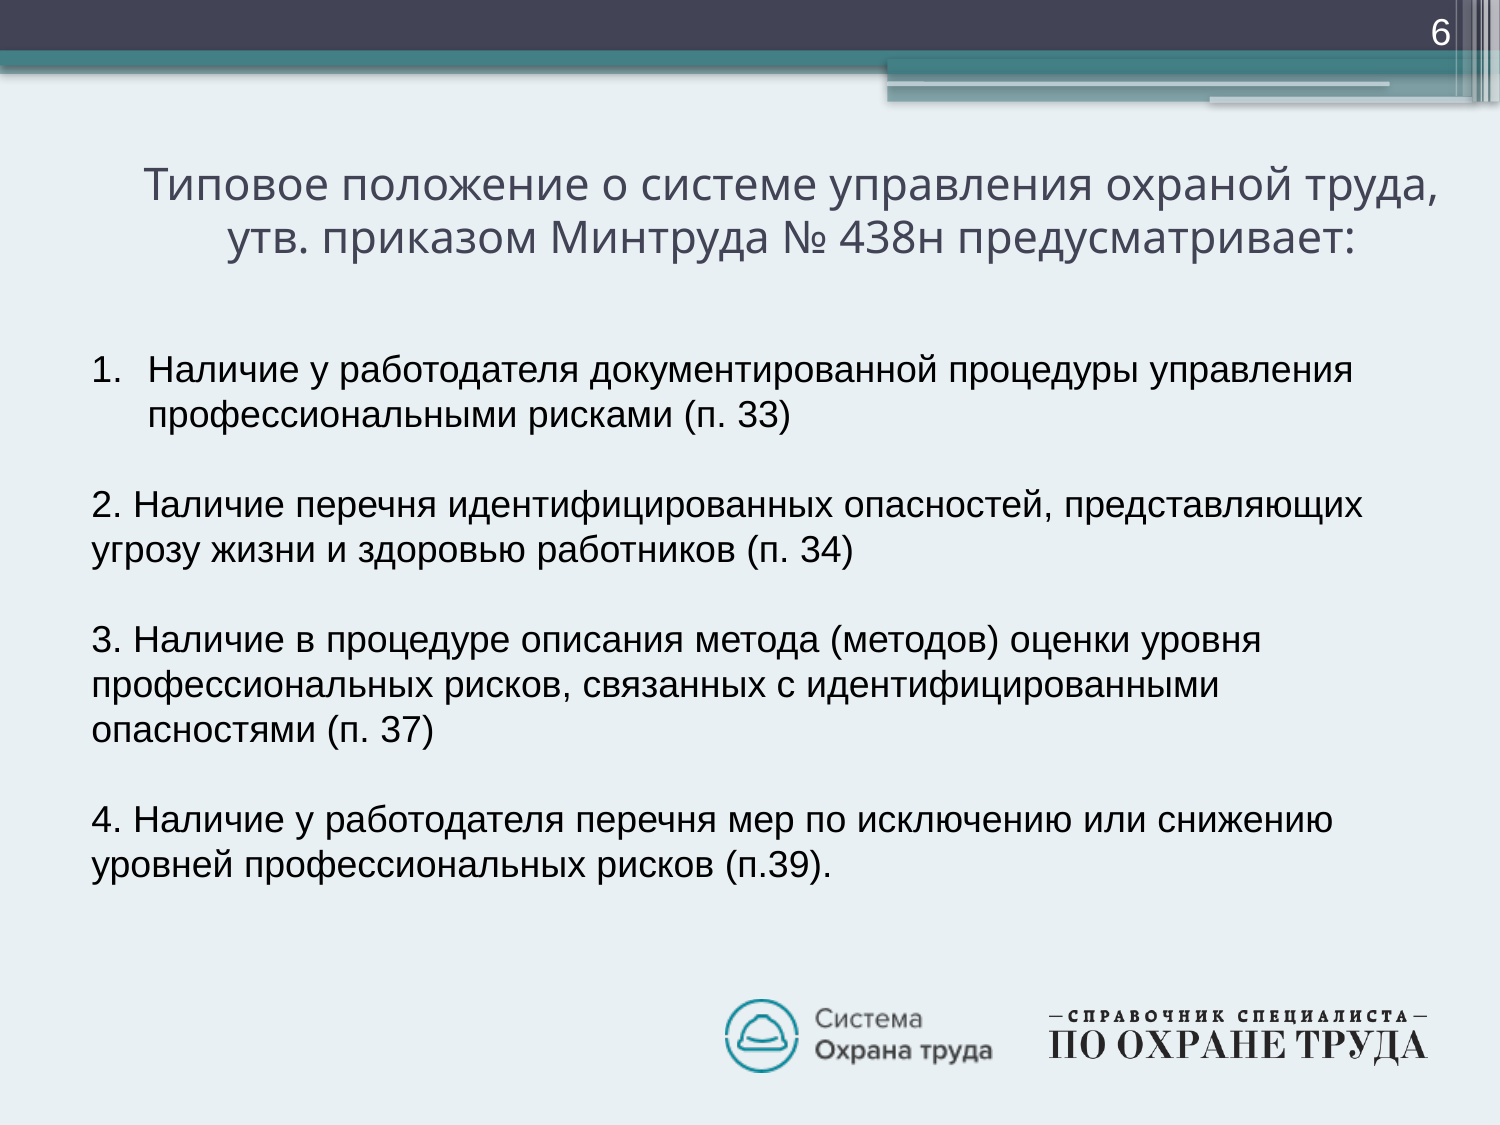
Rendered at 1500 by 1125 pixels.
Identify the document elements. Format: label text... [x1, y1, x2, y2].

picture [1048, 1009, 1428, 1066]
slide_number 6 [1341, 0, 1466, 61]
title Типовое положение о системе управления охраной труда, утв. приказом Минтруда № 438н предусматривает: [117, 91, 1468, 327]
picture [725, 999, 993, 1074]
text_box Наличие у работодателя документированной процедуры управления профессиональными рисками (п. 33) 2. Наличие перечня идентифицированных опасностей, представляющих угрозу жизни и здоровью работников (п. 34) 3. Наличие в процедуре описания метода (методов) оценки уровня профессиональных рисков, связанных с идентифицированными опасностями (п. 37) 4. Наличие у работодателя перечня мер по исключению или снижению уровней профессиональных рисков (п.39).​ [76, 338, 1471, 893]
